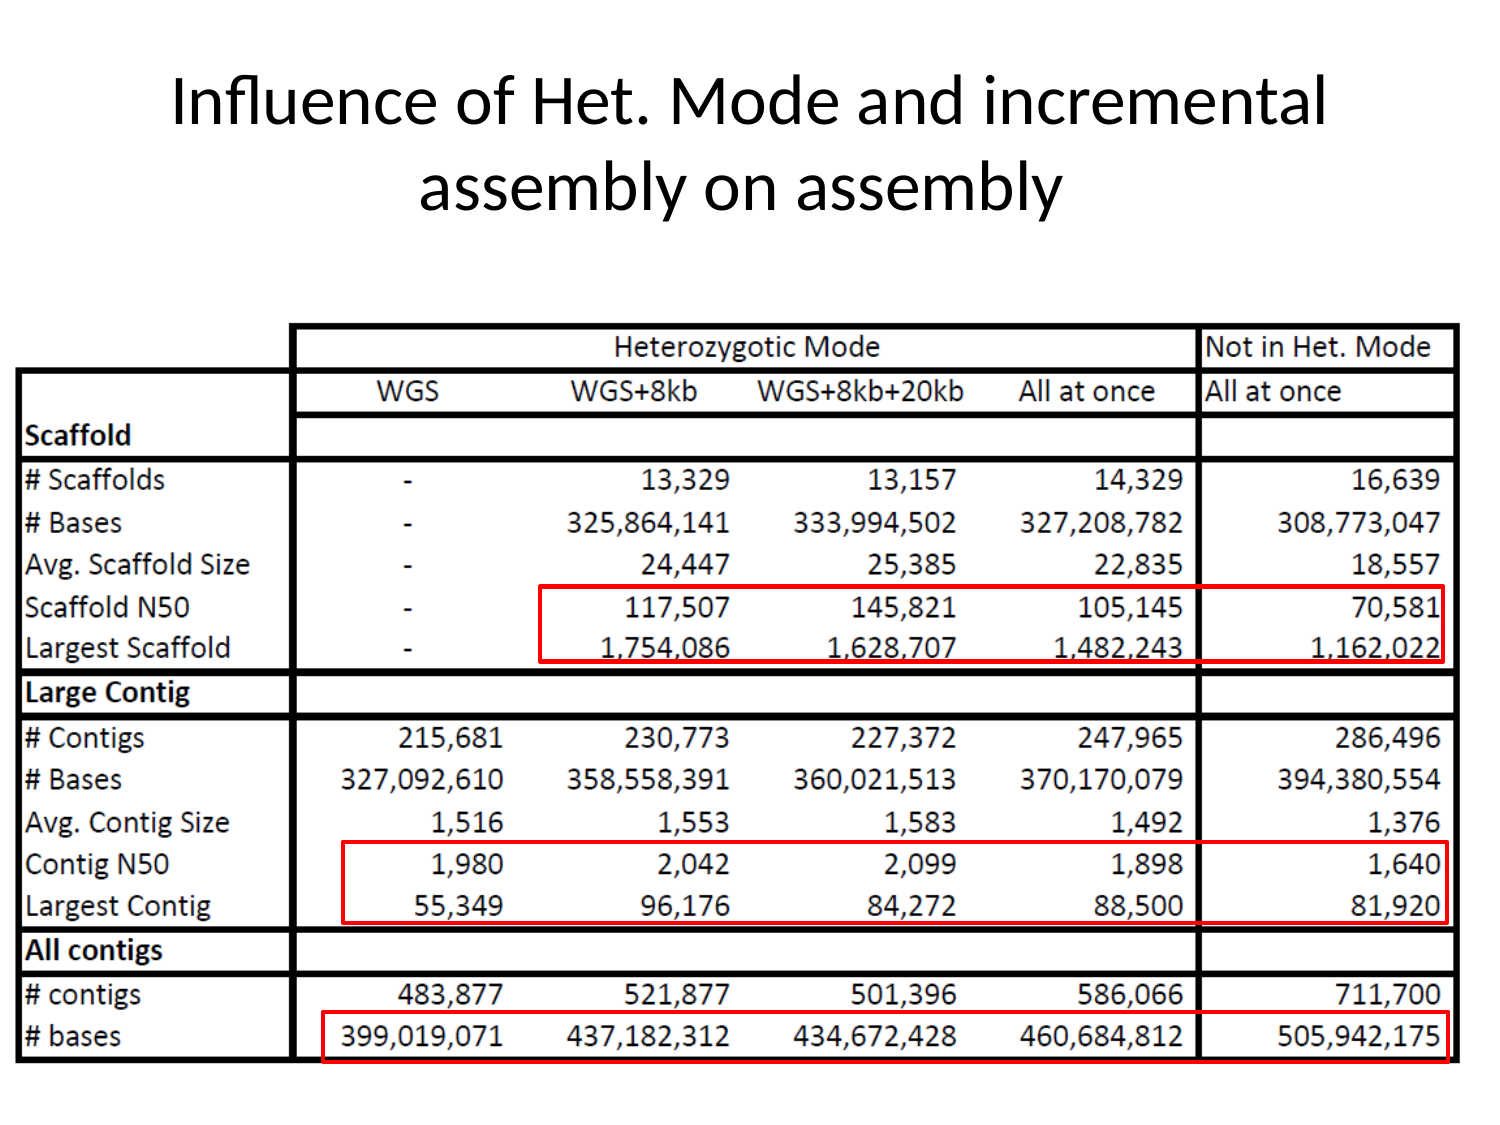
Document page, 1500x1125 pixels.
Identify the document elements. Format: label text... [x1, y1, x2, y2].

title Influence of Het. Mode and incremental assembly on assembly [74, 44, 1426, 233]
picture [0, 301, 1473, 1076]
